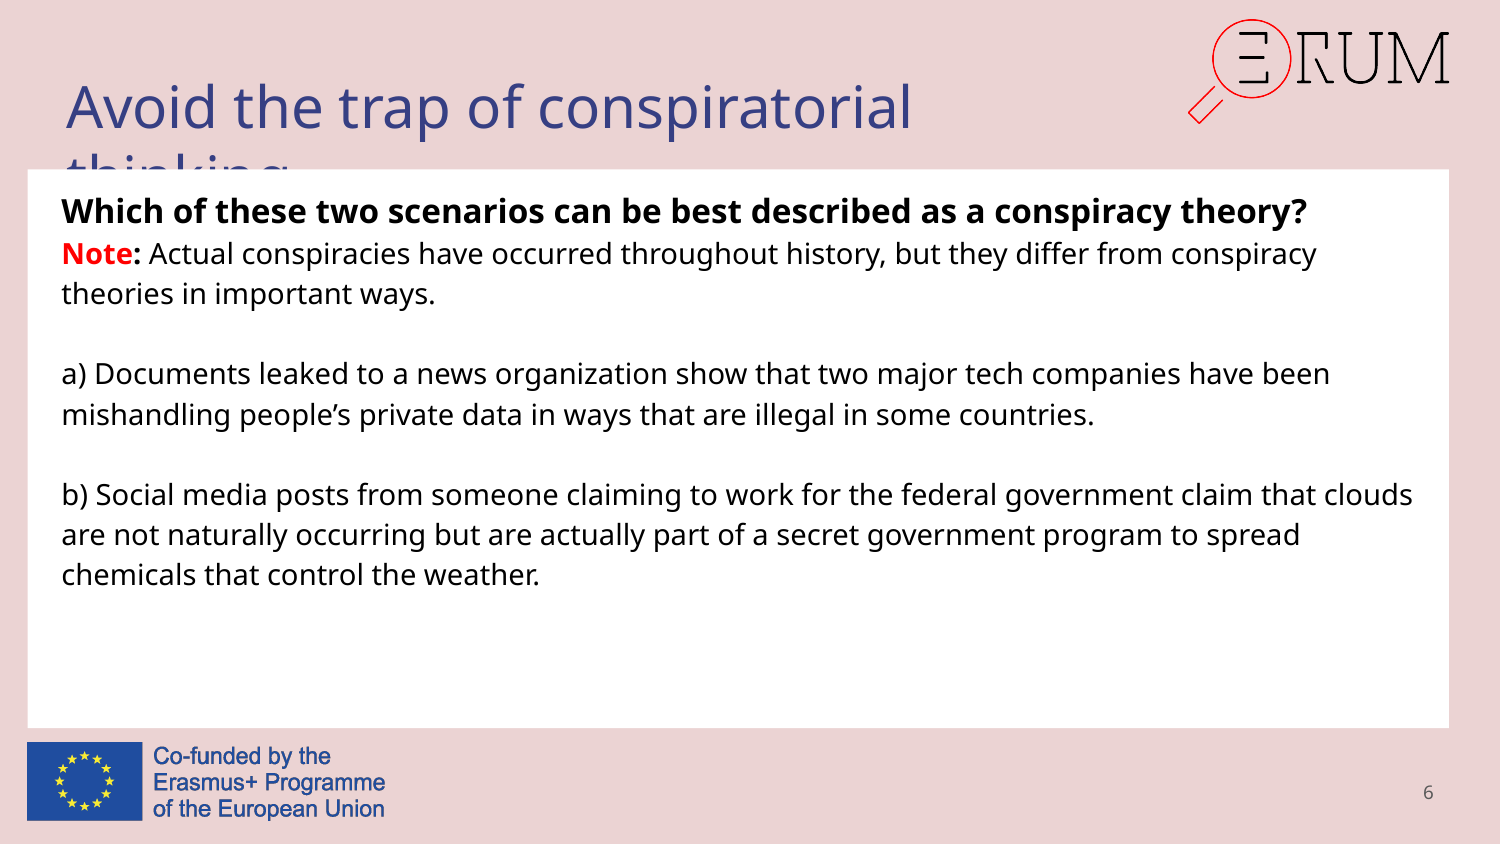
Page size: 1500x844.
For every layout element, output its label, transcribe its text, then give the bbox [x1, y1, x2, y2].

list Which of these two scenarios can be best described as a conspiracy theory? Note: Actual conspiracies have occurred throughout history, but they differ from conspiracy theories in important ways. a) Documents leaked to a news organization show that two major tech companies have been mishandling people’s private data in ways that are illegal in some countries. b) Social media posts from someone claiming to work for the federal government claim that clouds are not naturally occurring but are actually part of a secret government program to spread chemicals that control the weather. [27, 169, 1449, 729]
title Avoid the trap of conspiratorial thinking [51, 55, 1168, 150]
picture [27, 742, 385, 821]
picture [1136, 0, 1500, 137]
slide_number 6 [1358, 761, 1449, 826]
